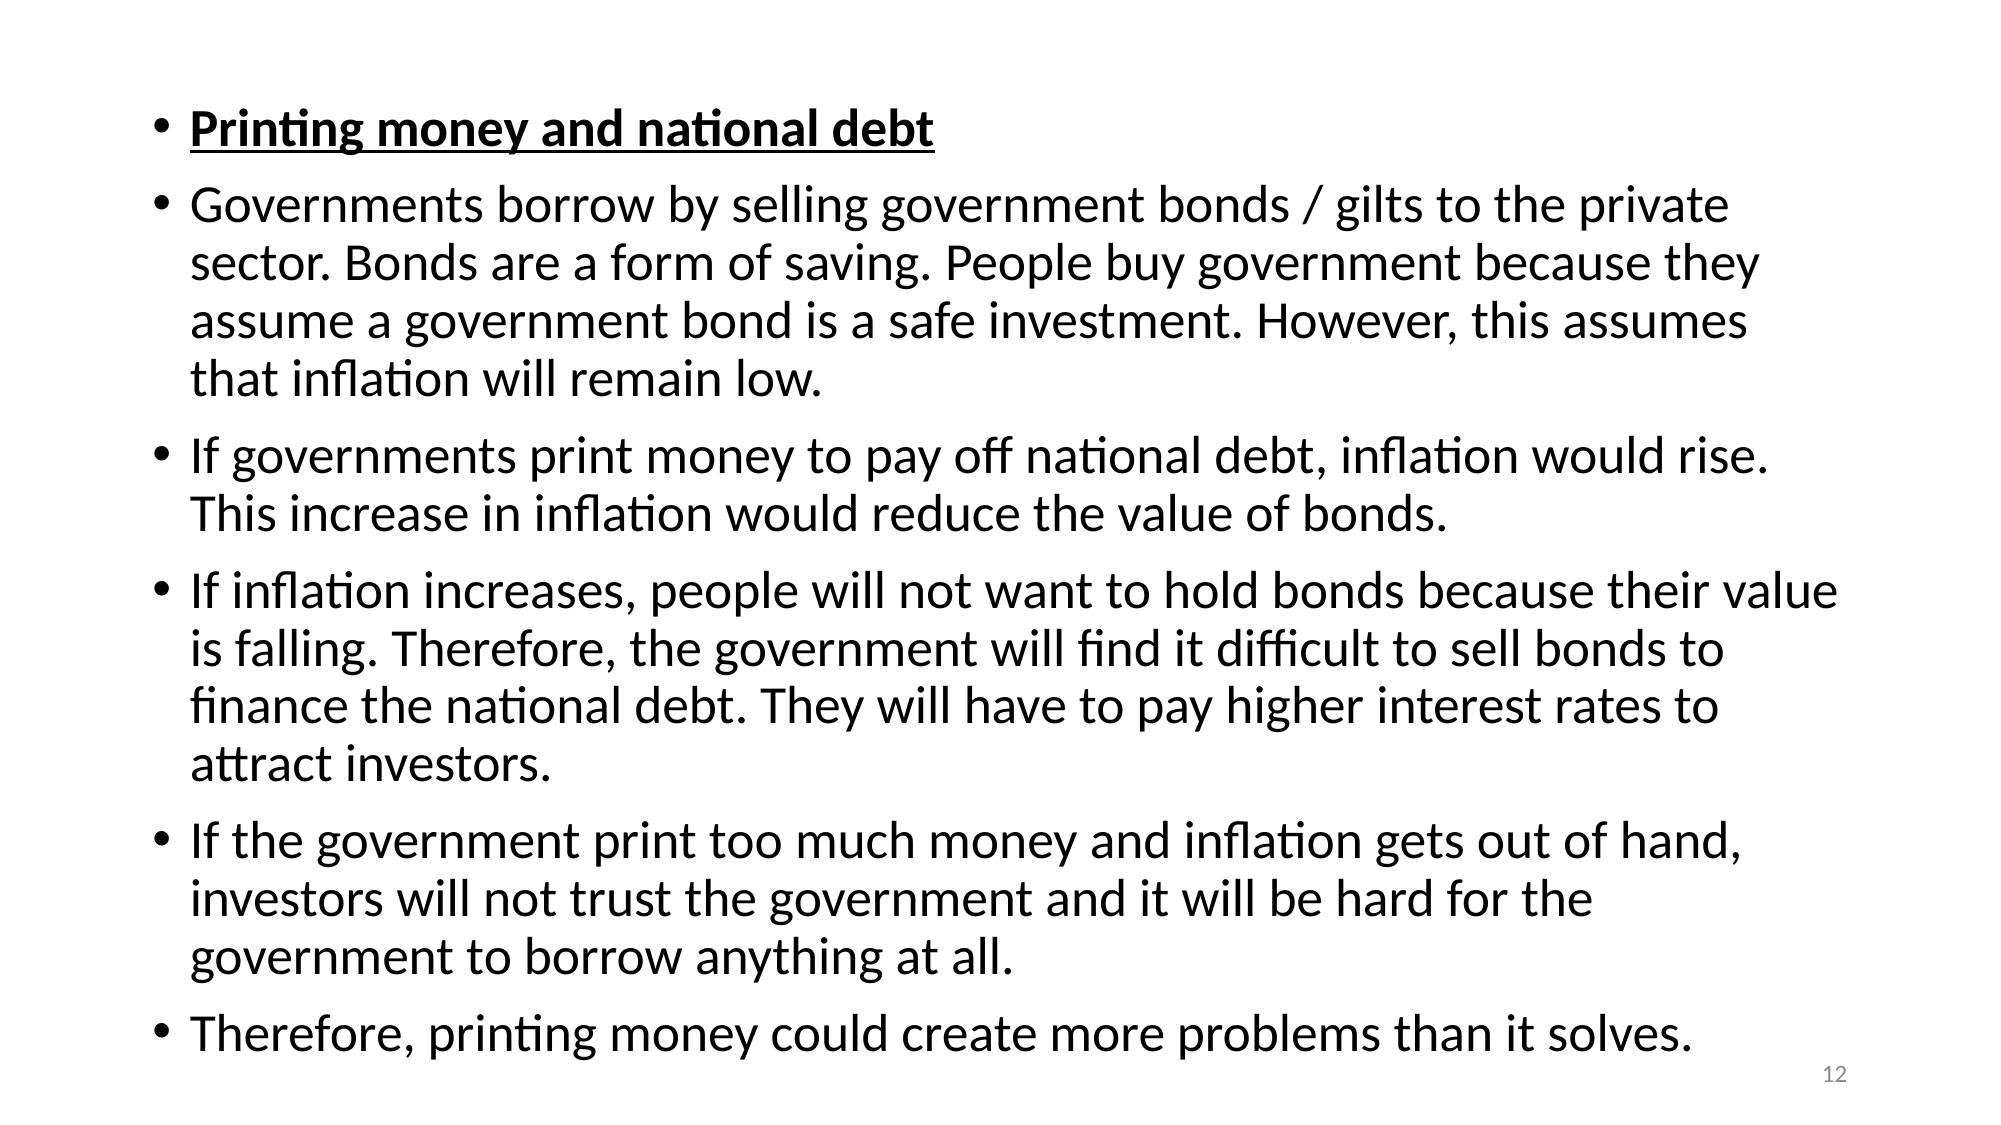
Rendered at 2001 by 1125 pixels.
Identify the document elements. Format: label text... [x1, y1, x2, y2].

list Printing money and national debt Governments borrow by selling government bonds / gilts to the private sector. Bonds are a form of saving. People buy government because they assume a government bond is a safe investment. However, this assumes that inflation will remain low. If governments print money to pay off national debt, inflation would rise. This increase in inflation would reduce the value of bonds. If inflation increases, people will not want to hold bonds because their value is falling. Therefore, the government will find it difficult to sell bonds to finance the national debt. They will have to pay higher interest rates to attract investors. If the government print too much money and inflation gets out of hand, investors will not trust the government and it will be hard for the government to borrow anything at all. Therefore, printing money could create more problems than it solves. [137, 92, 1863, 1076]
slide_number 12 [1412, 1042, 1863, 1103]
